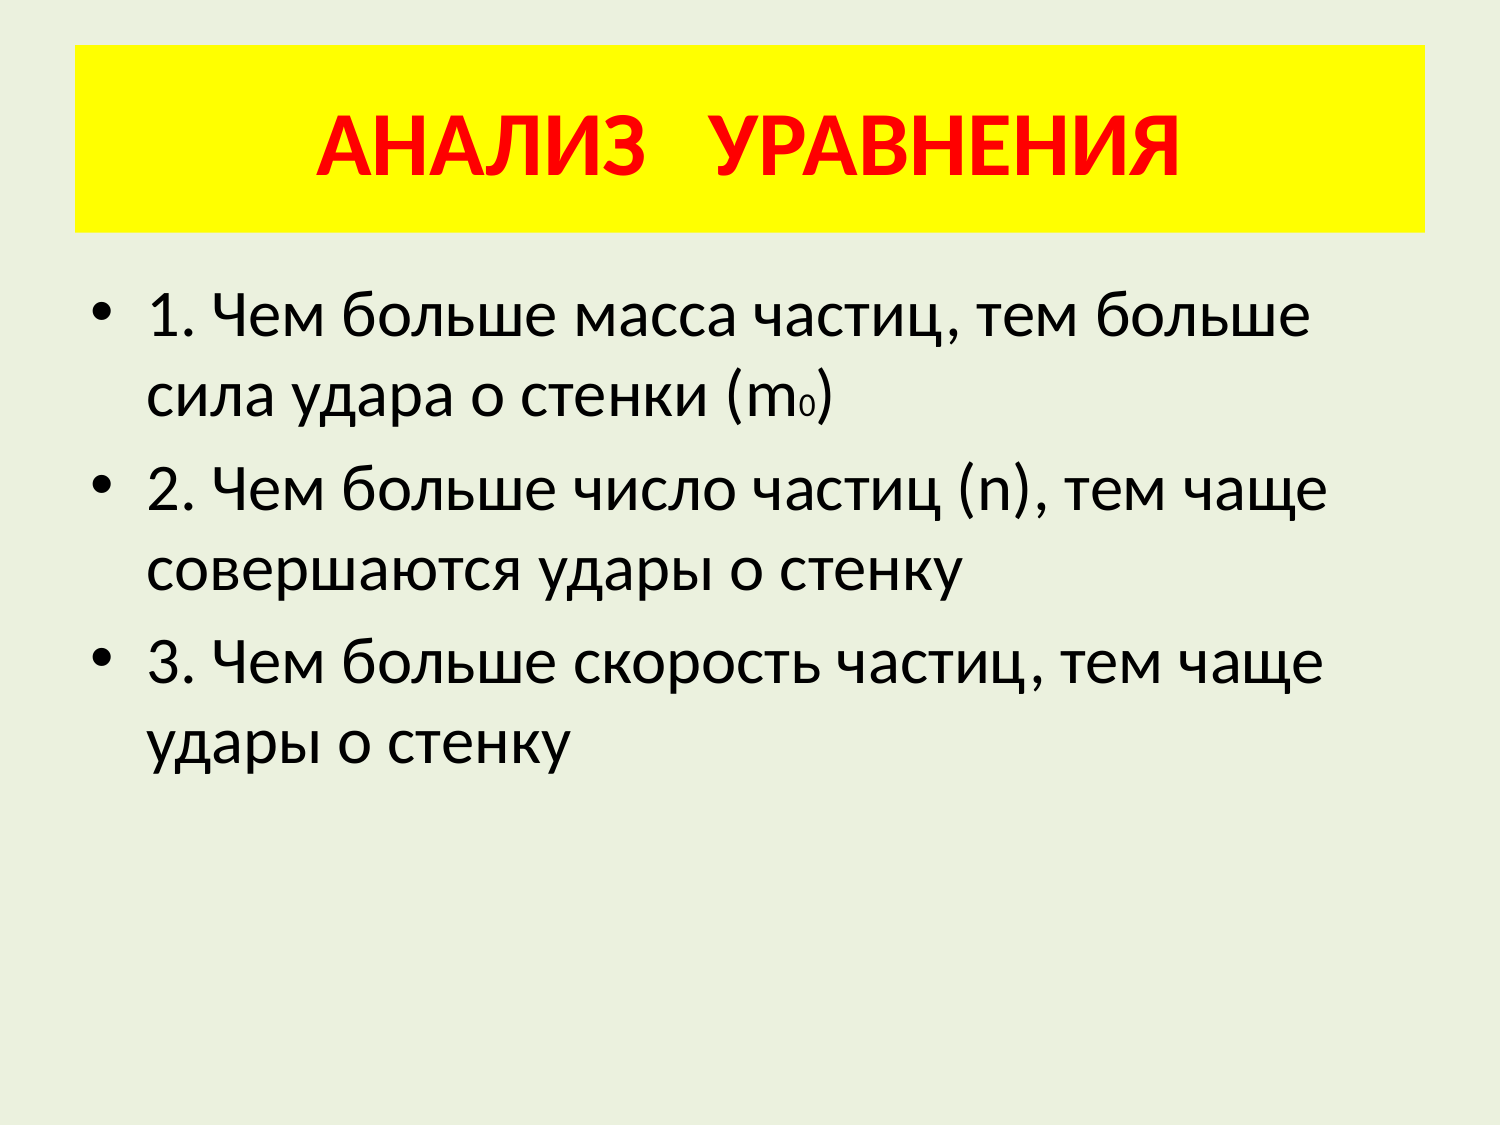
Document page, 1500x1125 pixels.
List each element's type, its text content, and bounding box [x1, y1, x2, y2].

list 1. Чем больше масса частиц, тем больше сила удара о стенки (m0) 2. Чем больше число частиц (n), тем чаще совершаются удары о стенку 3. Чем больше скорость частиц, тем чаще удары о стенку [75, 262, 1425, 1005]
title АНАЛИЗ УРАВНЕНИЯ [75, 45, 1425, 233]
